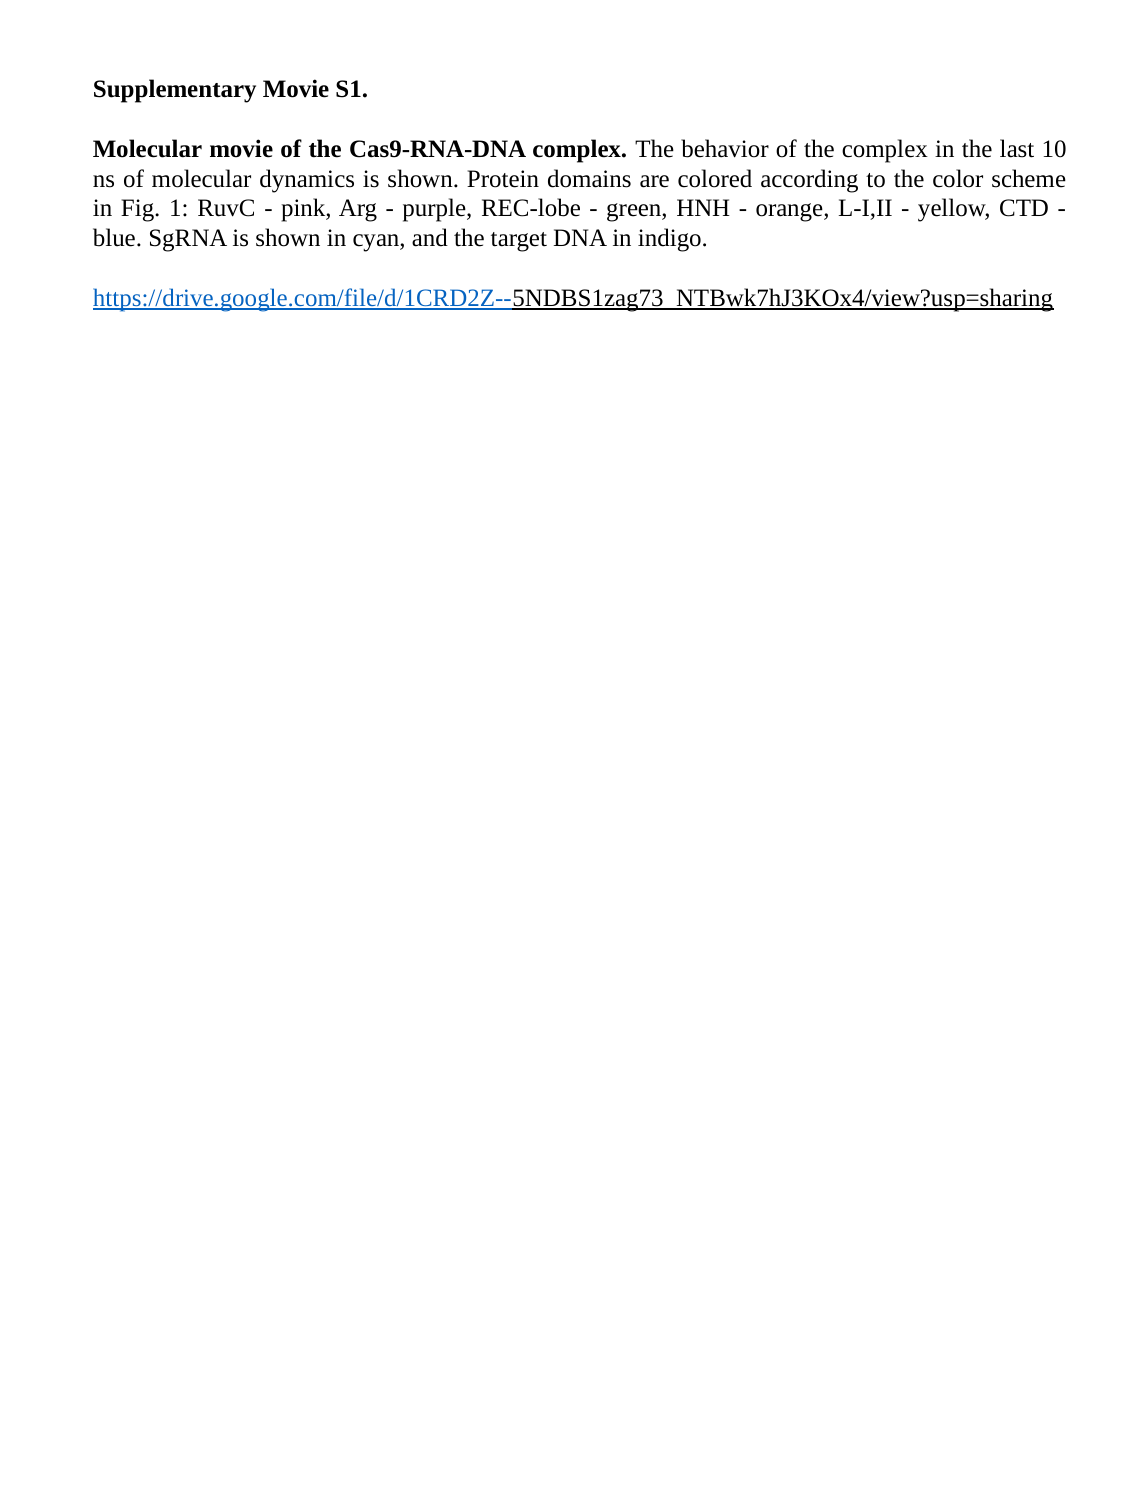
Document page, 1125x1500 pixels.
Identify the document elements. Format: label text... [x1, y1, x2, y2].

text_box Supplementary Movie S1. Molecular movie of the Cas9-RNA-DNA complex. The behavior of the complex in the last 10 ns of molecular dynamics is shown. Protein domains are colored according to the color scheme in Fig. 1: RuvC - pink, Arg - purple, REC-lobe - green, HNH - orange, L-I,II - yellow, CTD - blue. SgRNA is shown in cyan, and the target DNA in indigo. https://drive.google.com/file/d/1CRD2Z--5NDBS1zag73_NTBwk7hJ3KOx4/view?usp=sharing [78, 64, 1083, 320]
